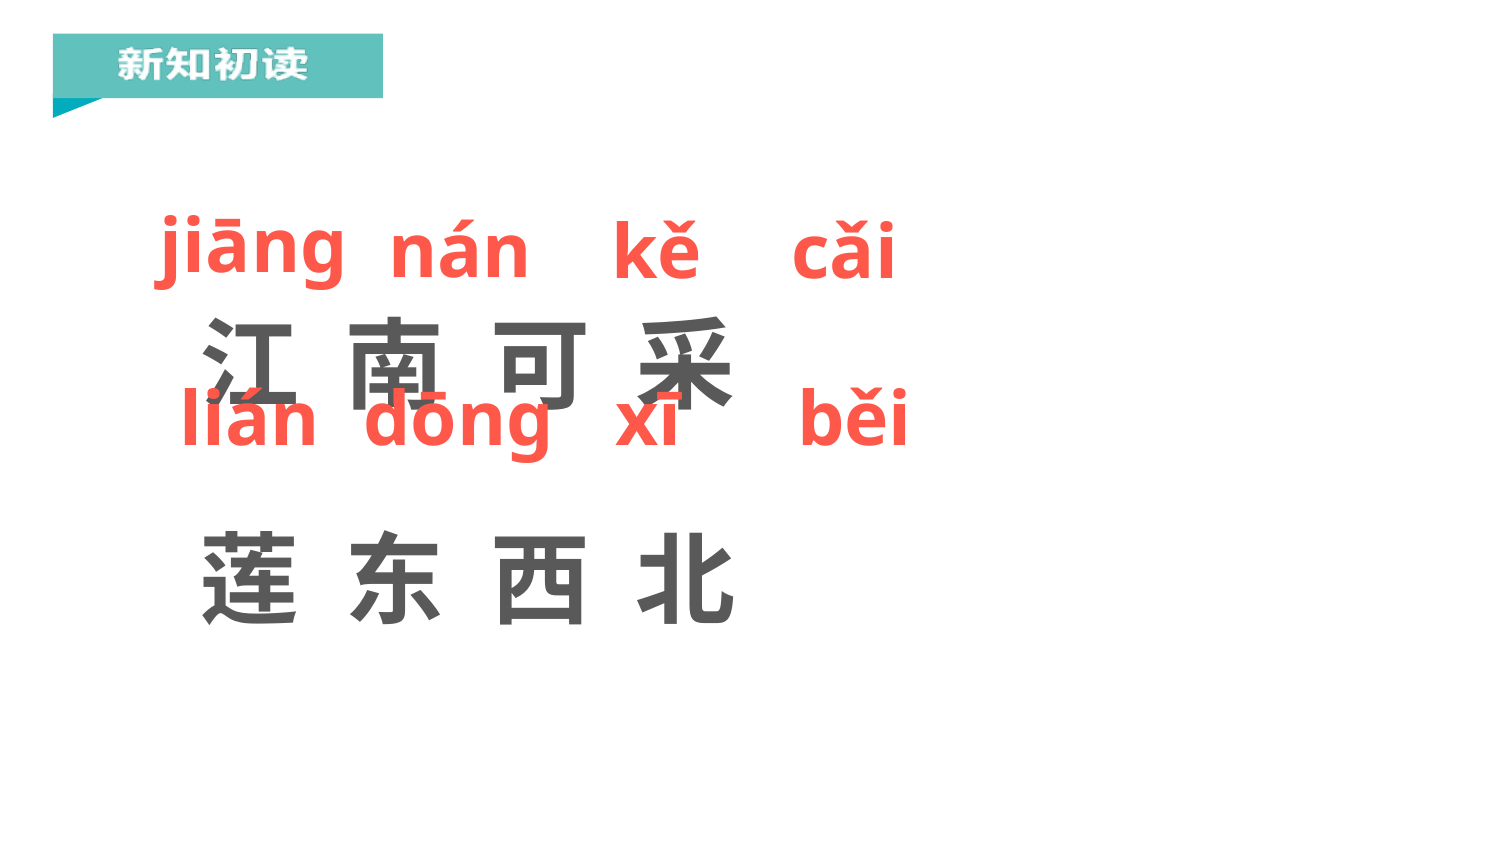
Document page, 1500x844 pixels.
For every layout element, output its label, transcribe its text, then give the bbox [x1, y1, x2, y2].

text_box nán [373, 195, 547, 300]
text_box cǎi [776, 196, 913, 302]
text_box lián [164, 363, 335, 468]
text_box kě [596, 195, 717, 301]
picture [53, 32, 375, 105]
text_box 江 南 可 采 莲 东 西 北 [184, 227, 1224, 617]
text_box jiānɡ [145, 190, 363, 295]
text_box dōnɡ [348, 363, 569, 468]
text_box běi [782, 363, 927, 469]
text_box xī [601, 363, 697, 469]
